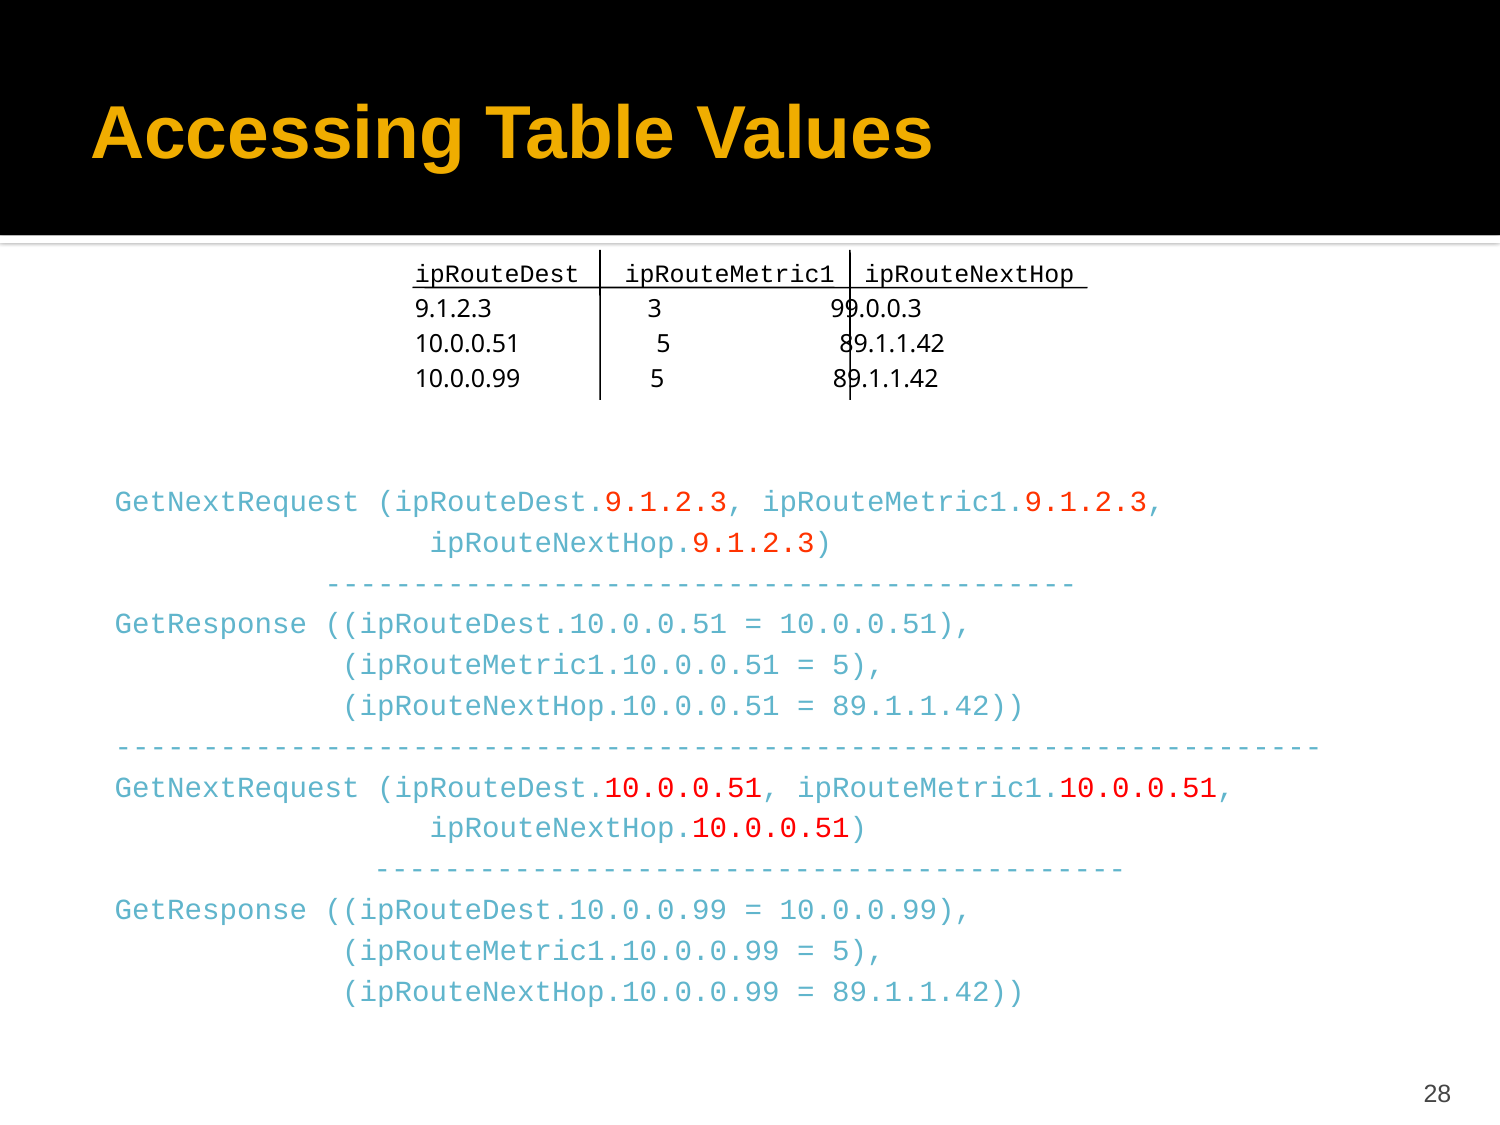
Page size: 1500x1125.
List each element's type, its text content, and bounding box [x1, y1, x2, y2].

slide_number 28 [1345, 1062, 1467, 1108]
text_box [399, 249, 1113, 413]
title Accessing Table Values [75, 25, 1425, 231]
text_box GetNextRequest (ipRouteDest.9.1.2.3, ipRouteMetric1.9.1.2.3, ipRouteNextHop.9.1.2.3) ------------------------------------------- GetResponse ((ipRouteDest.10.0.0.51 = 10.0.0.51), (ipRouteMetric1.10.0.0.51 = 5), (ipRouteNextHop.10.0.0.51 = 89.1.1.42)) --------------------------------------------------------------------- GetNextRequest (ipRouteDest.10.0.0.51, ipRouteMetric1.10.0.0.51, ipRouteNextHop.10.0.0.51) ------------------------------------------- GetResponse ((ipRouteDest.10.0.0.99 = 10.0.0.99), (ipRouteMetric1.10.0.0.99 = 5), (ipRouteNextHop.10.0.0.99 = 89.1.1.42)) [99, 474, 1388, 1050]
